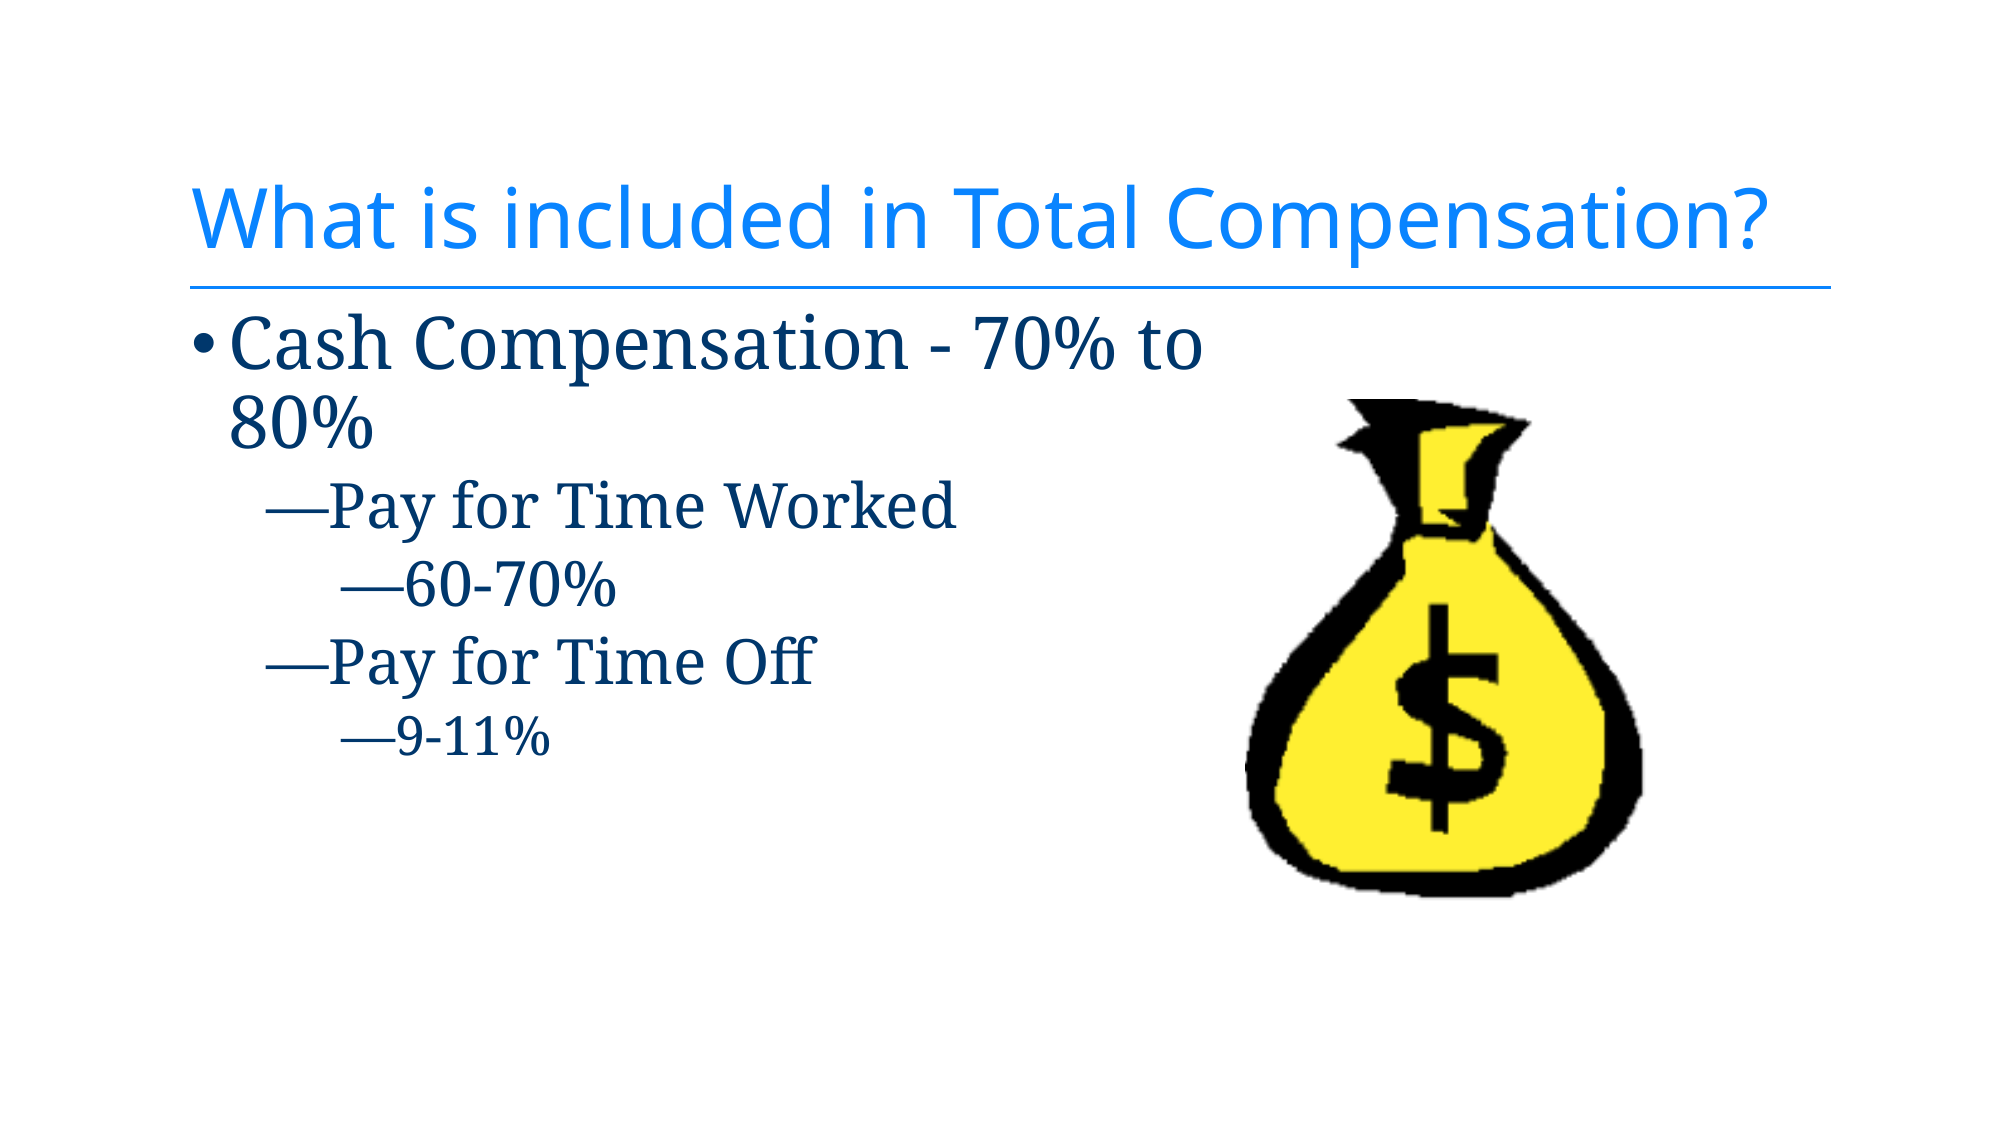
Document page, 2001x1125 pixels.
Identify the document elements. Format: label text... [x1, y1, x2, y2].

title What is included in Total Compensation? [176, 170, 1832, 278]
picture [1244, 399, 1648, 903]
list Cash Compensation - 70% to 80% Pay for Time Worked 60-70% Pay for Time Off 9-11% [176, 299, 1245, 1014]
